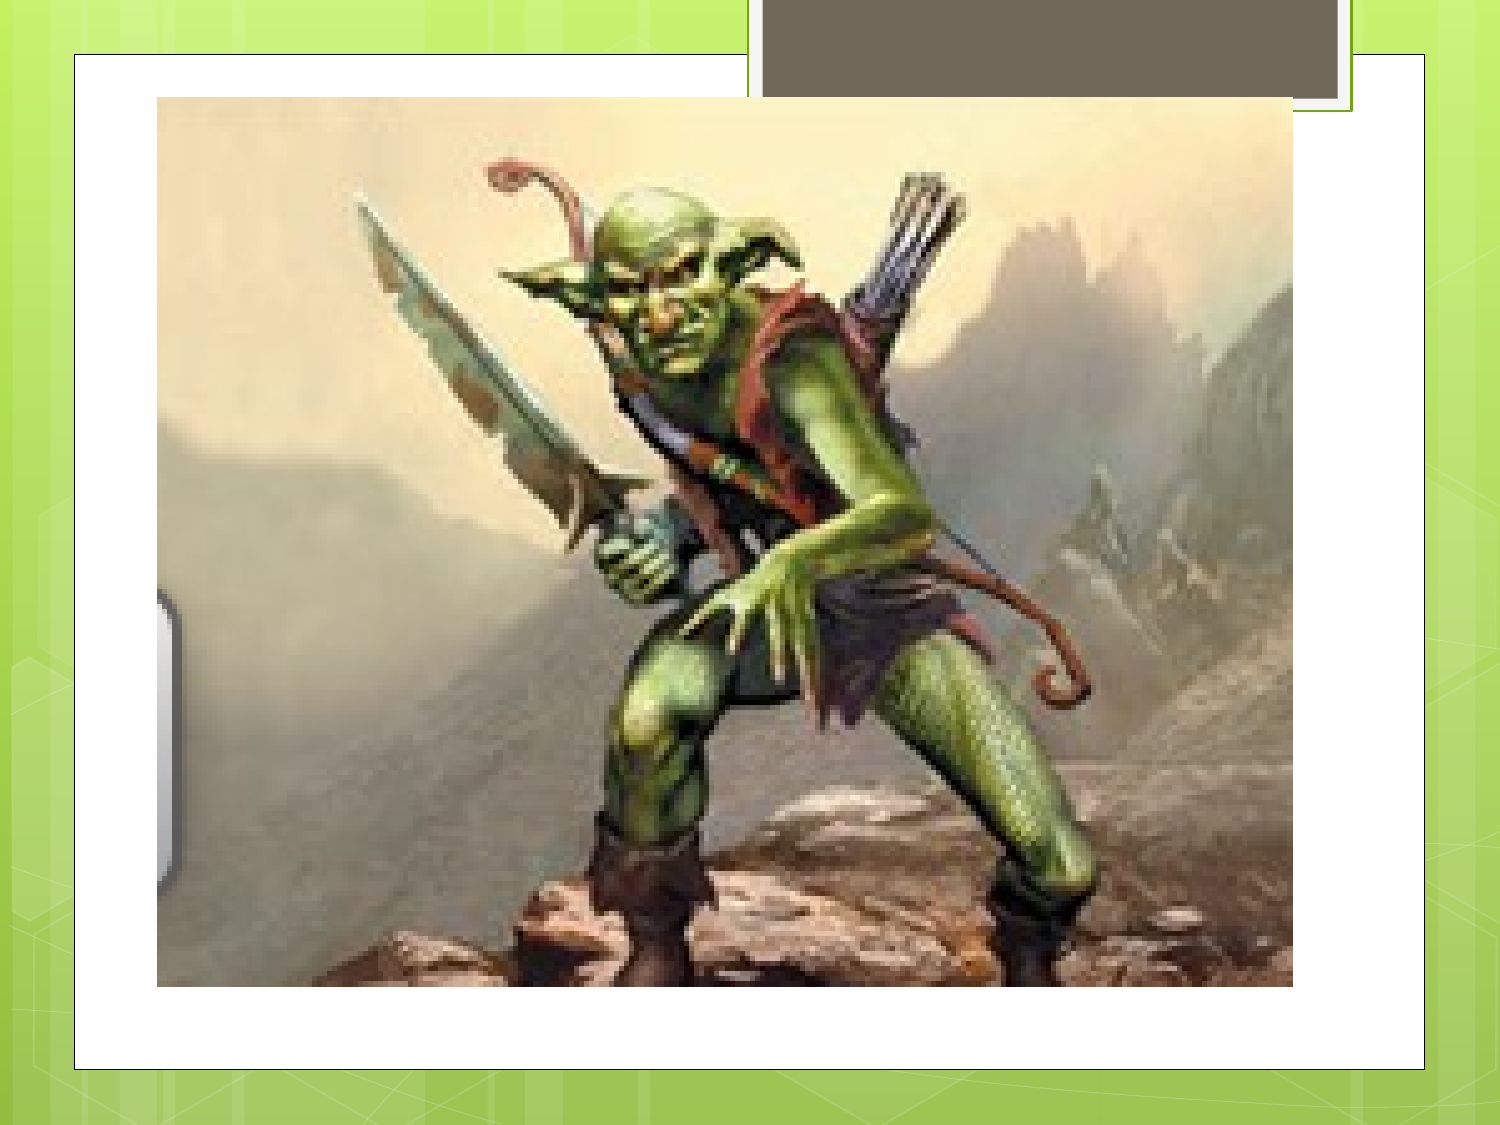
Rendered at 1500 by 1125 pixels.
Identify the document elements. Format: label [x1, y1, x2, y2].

picture [157, 97, 1293, 987]
